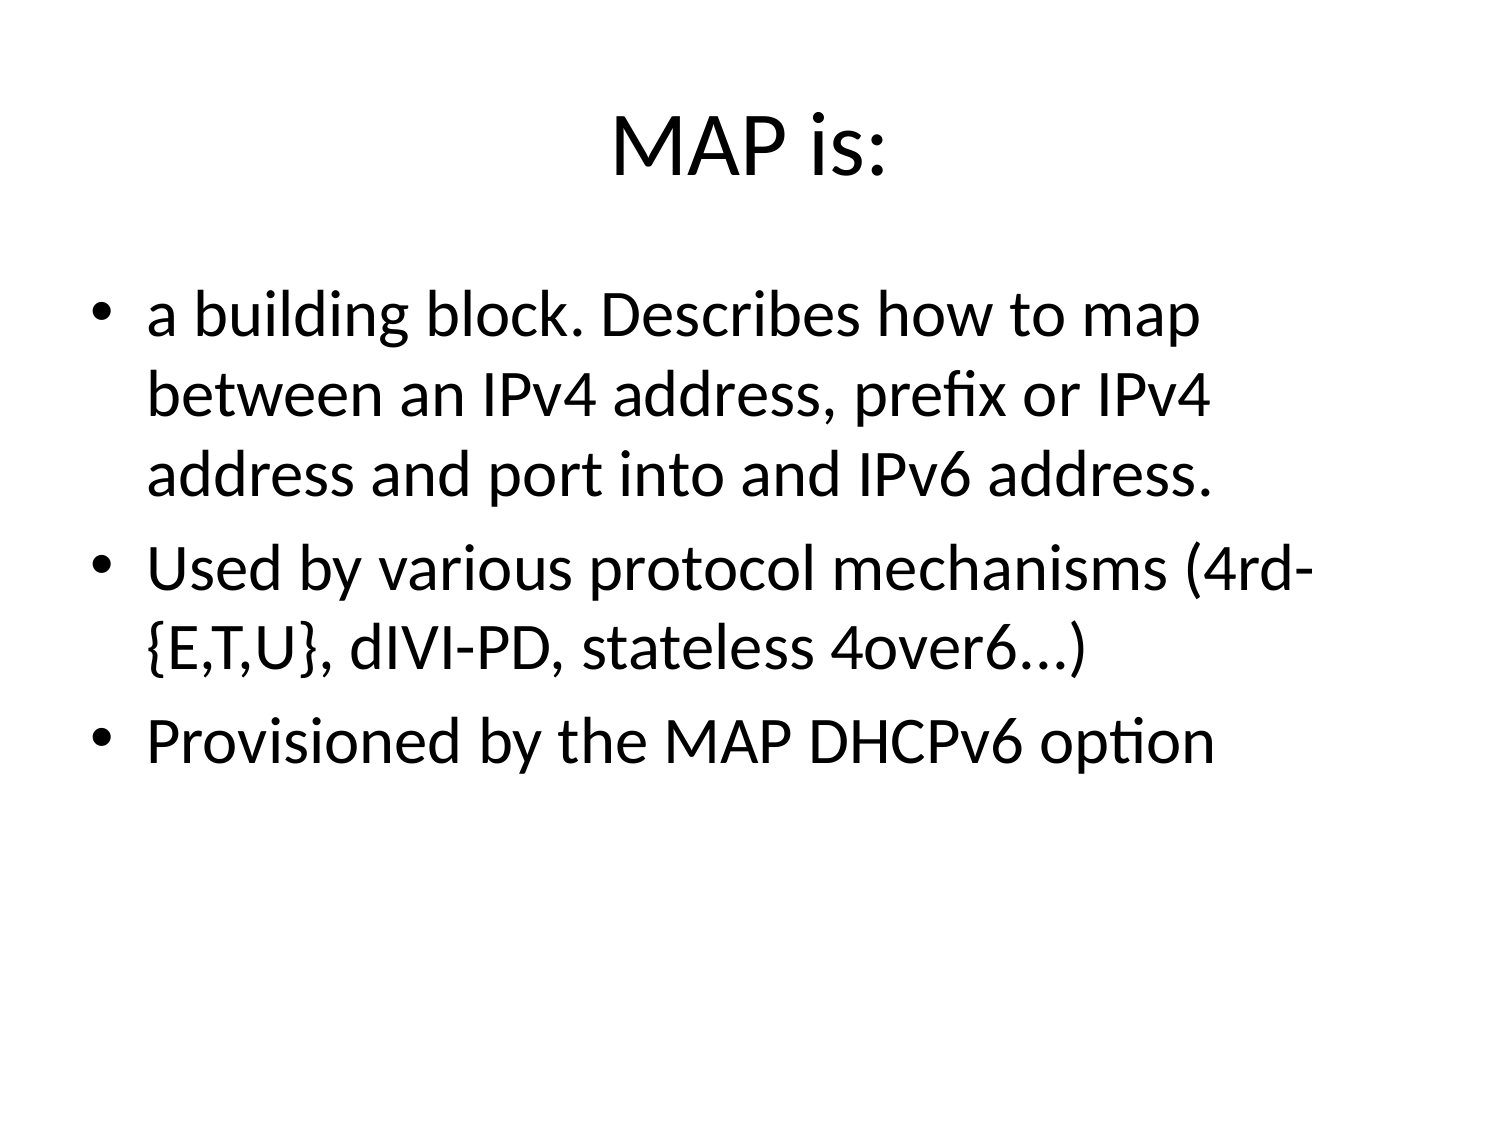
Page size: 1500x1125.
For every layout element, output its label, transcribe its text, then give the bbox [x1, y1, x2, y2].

list a building block. Describes how to map between an IPv4 address, prefix or IPv4 address and port into and IPv6 address. Used by various protocol mechanisms (4rd-{E,T,U}, dIVI-PD, stateless 4over6...) Provisioned by the MAP DHCPv6 option [75, 262, 1425, 1005]
title MAP is: [75, 45, 1425, 233]
